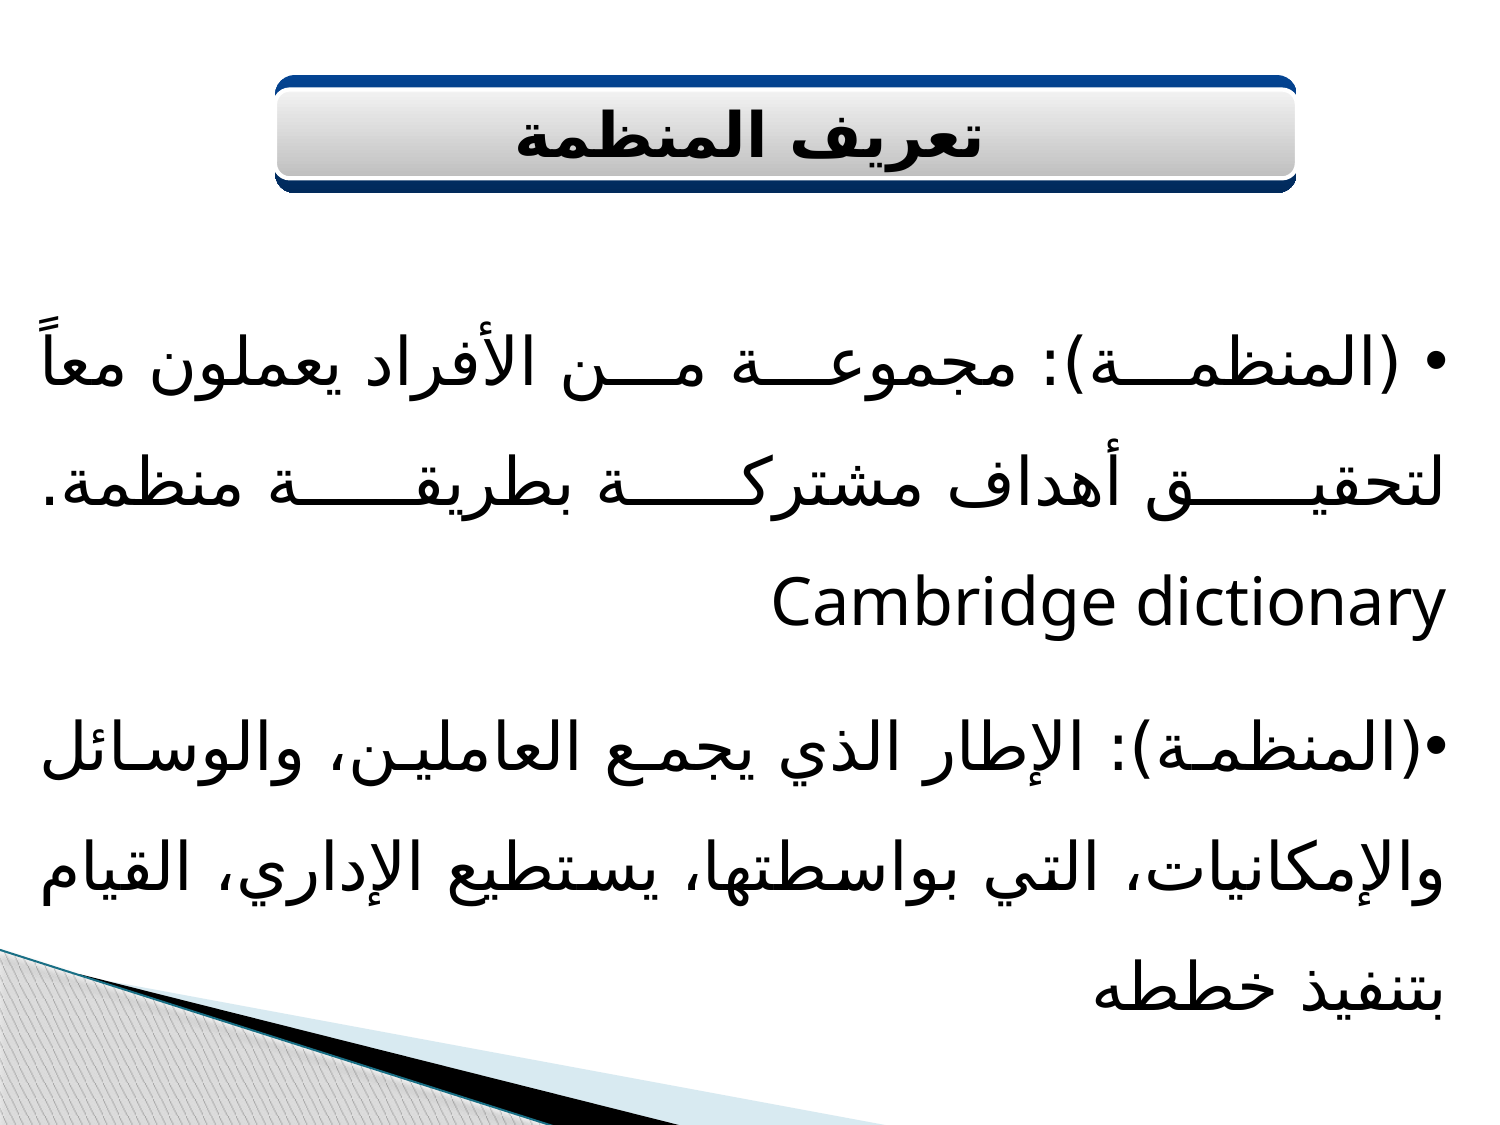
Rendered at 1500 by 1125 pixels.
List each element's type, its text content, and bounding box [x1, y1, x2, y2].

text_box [274, 74, 1298, 194]
text_box (المنظمة): مجموعة من الأفراد يعملون معاً لتحقيق أهداف مشتركة بطريقة منظمة. Cambridge dictionary (المنظمة): الإطار الذي يجمع العاملين، والوسائل والإمكانيات، التي بواسطتها، يستطيع الإداري، القيام بتنفيذ خططه [24, 271, 1463, 1032]
